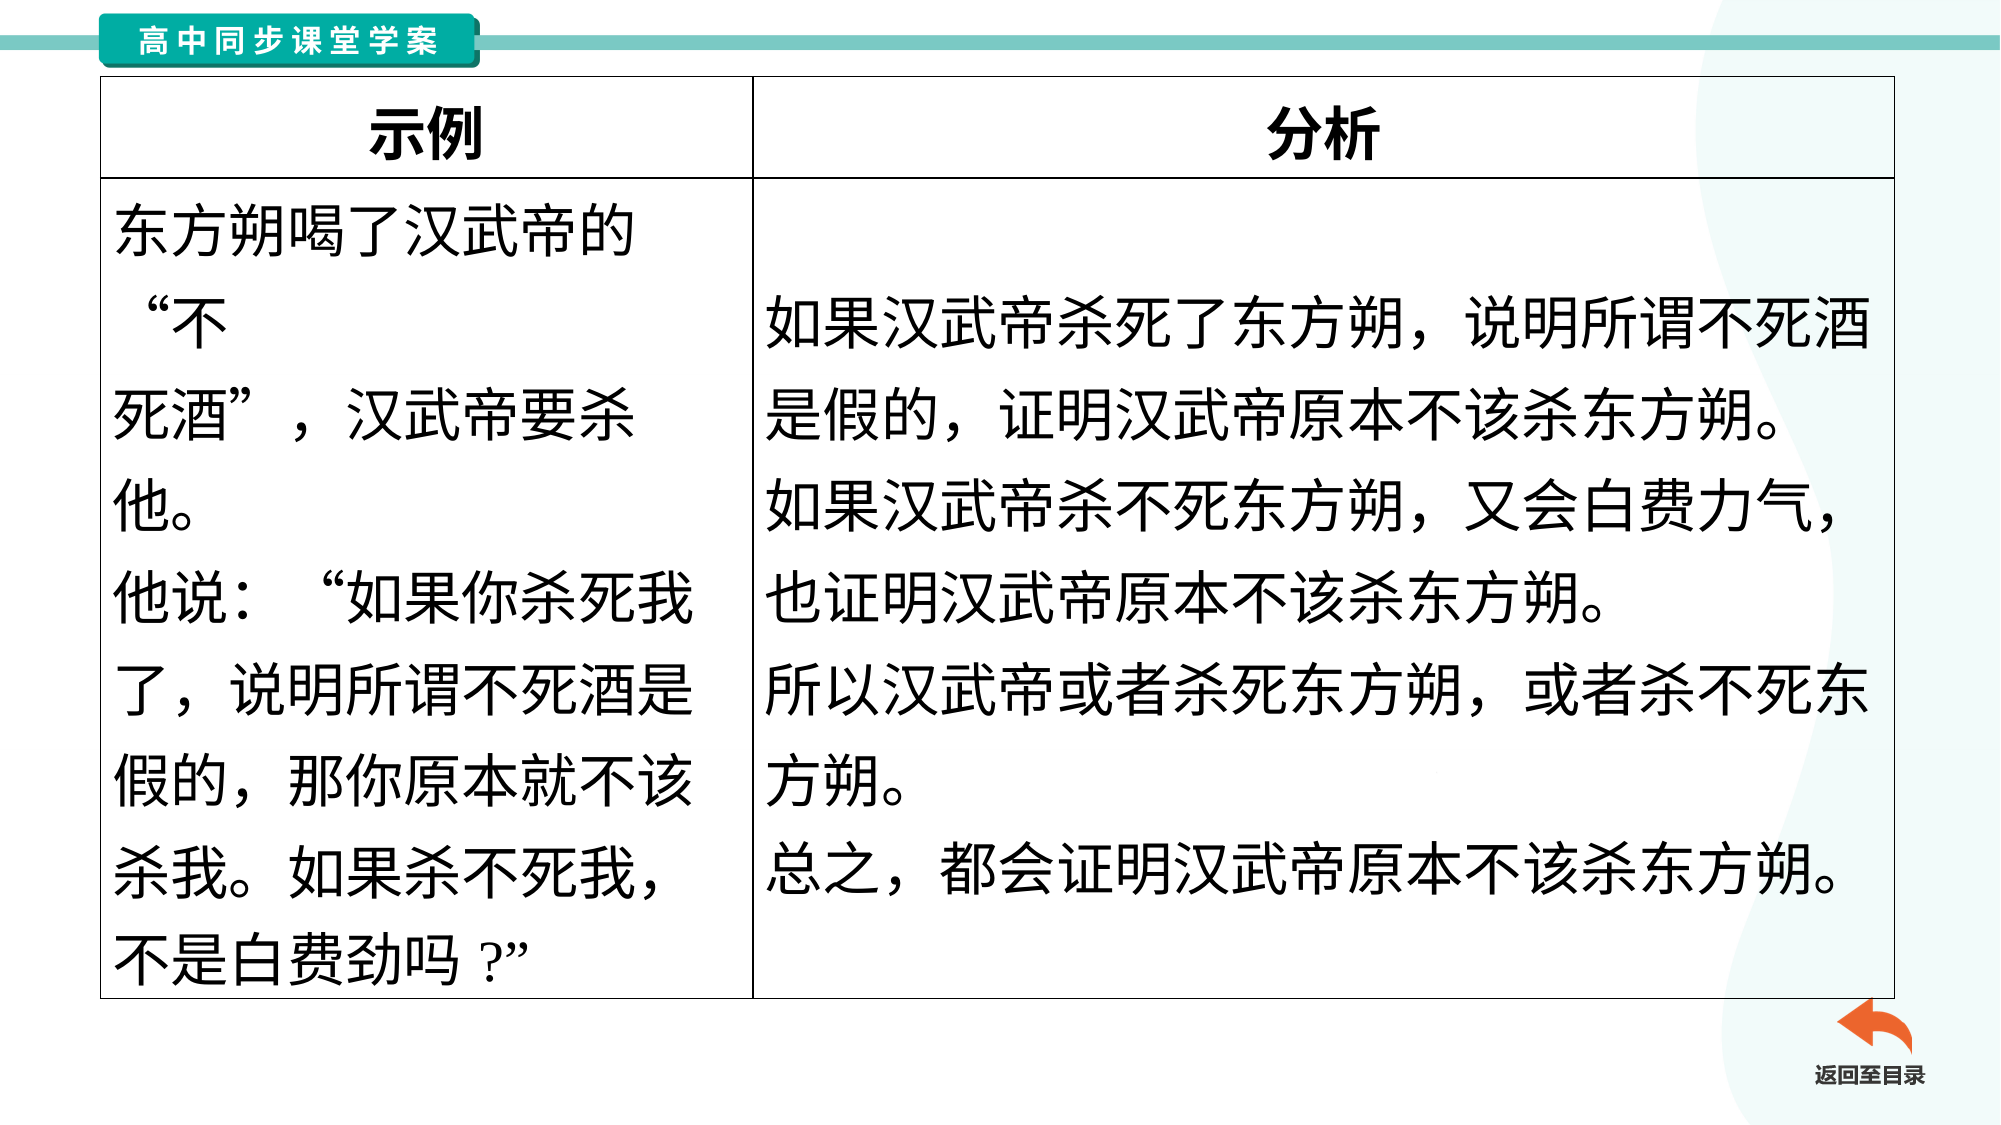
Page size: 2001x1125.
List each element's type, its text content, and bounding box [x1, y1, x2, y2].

picture [0, 0, 2000, 1125]
table_cell 东方朔喝了汉武帝的“不 死酒”，汉武帝要杀他。 他说：“如果你杀死我 了，说明所谓不死酒是 假的，那你原本就不该 杀我。如果杀不死我， 不是白费劲吗?” [101, 179, 752, 998]
table_header 分析 [754, 77, 1894, 177]
table_header 示例 [101, 77, 752, 177]
table_cell 如果汉武帝杀死了东方朔，说明所谓不死酒 是假的，证明汉武帝原本不该杀东方朔。 如果汉武帝杀不死东方朔，又会白费力气， 也证明汉武帝原本不该杀东方朔。 所以汉武帝或者杀死东方朔，或者杀不死东 方朔。 总之，都会证明汉武帝原本不该杀东方朔。 [754, 179, 1894, 998]
